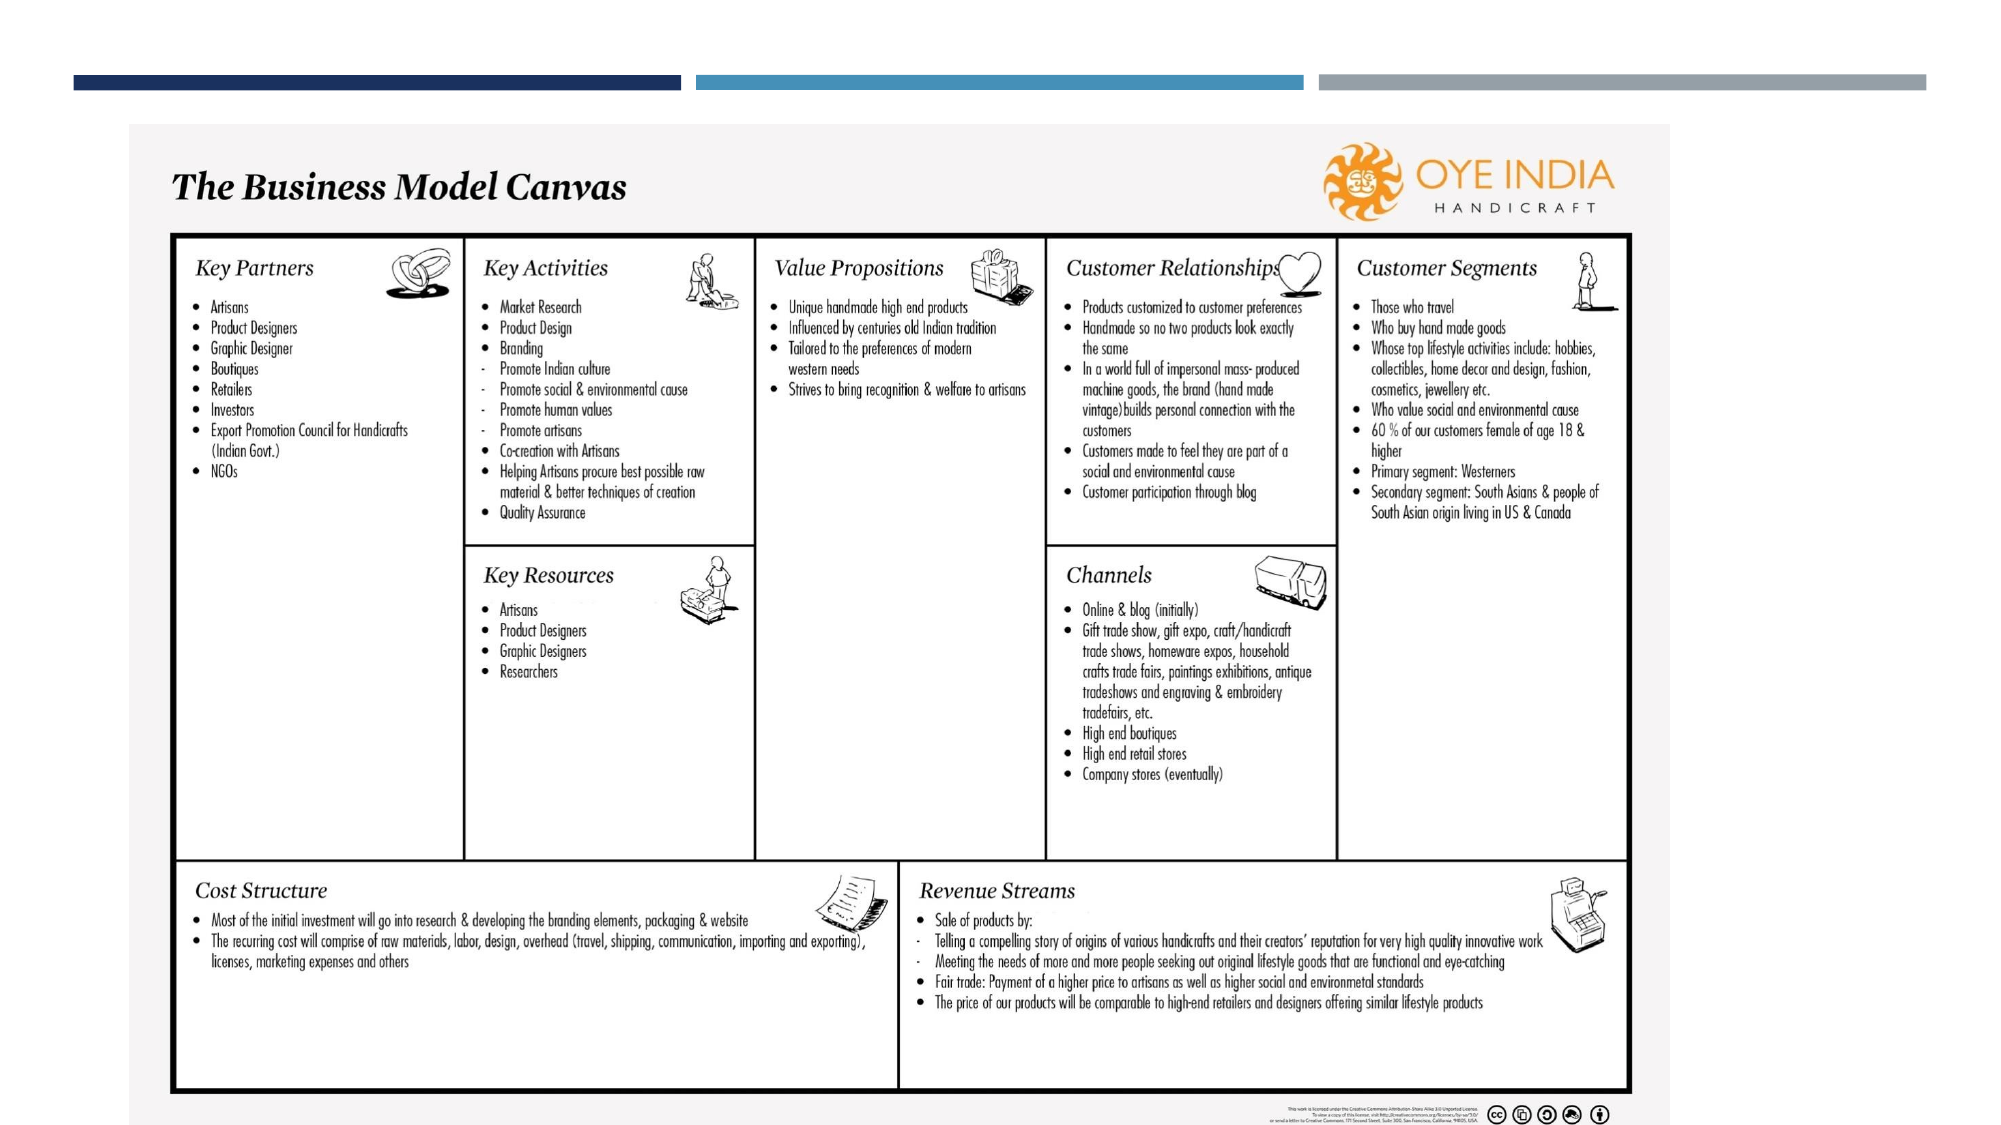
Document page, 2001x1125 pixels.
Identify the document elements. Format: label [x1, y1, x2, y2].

picture [129, 124, 1670, 1125]
